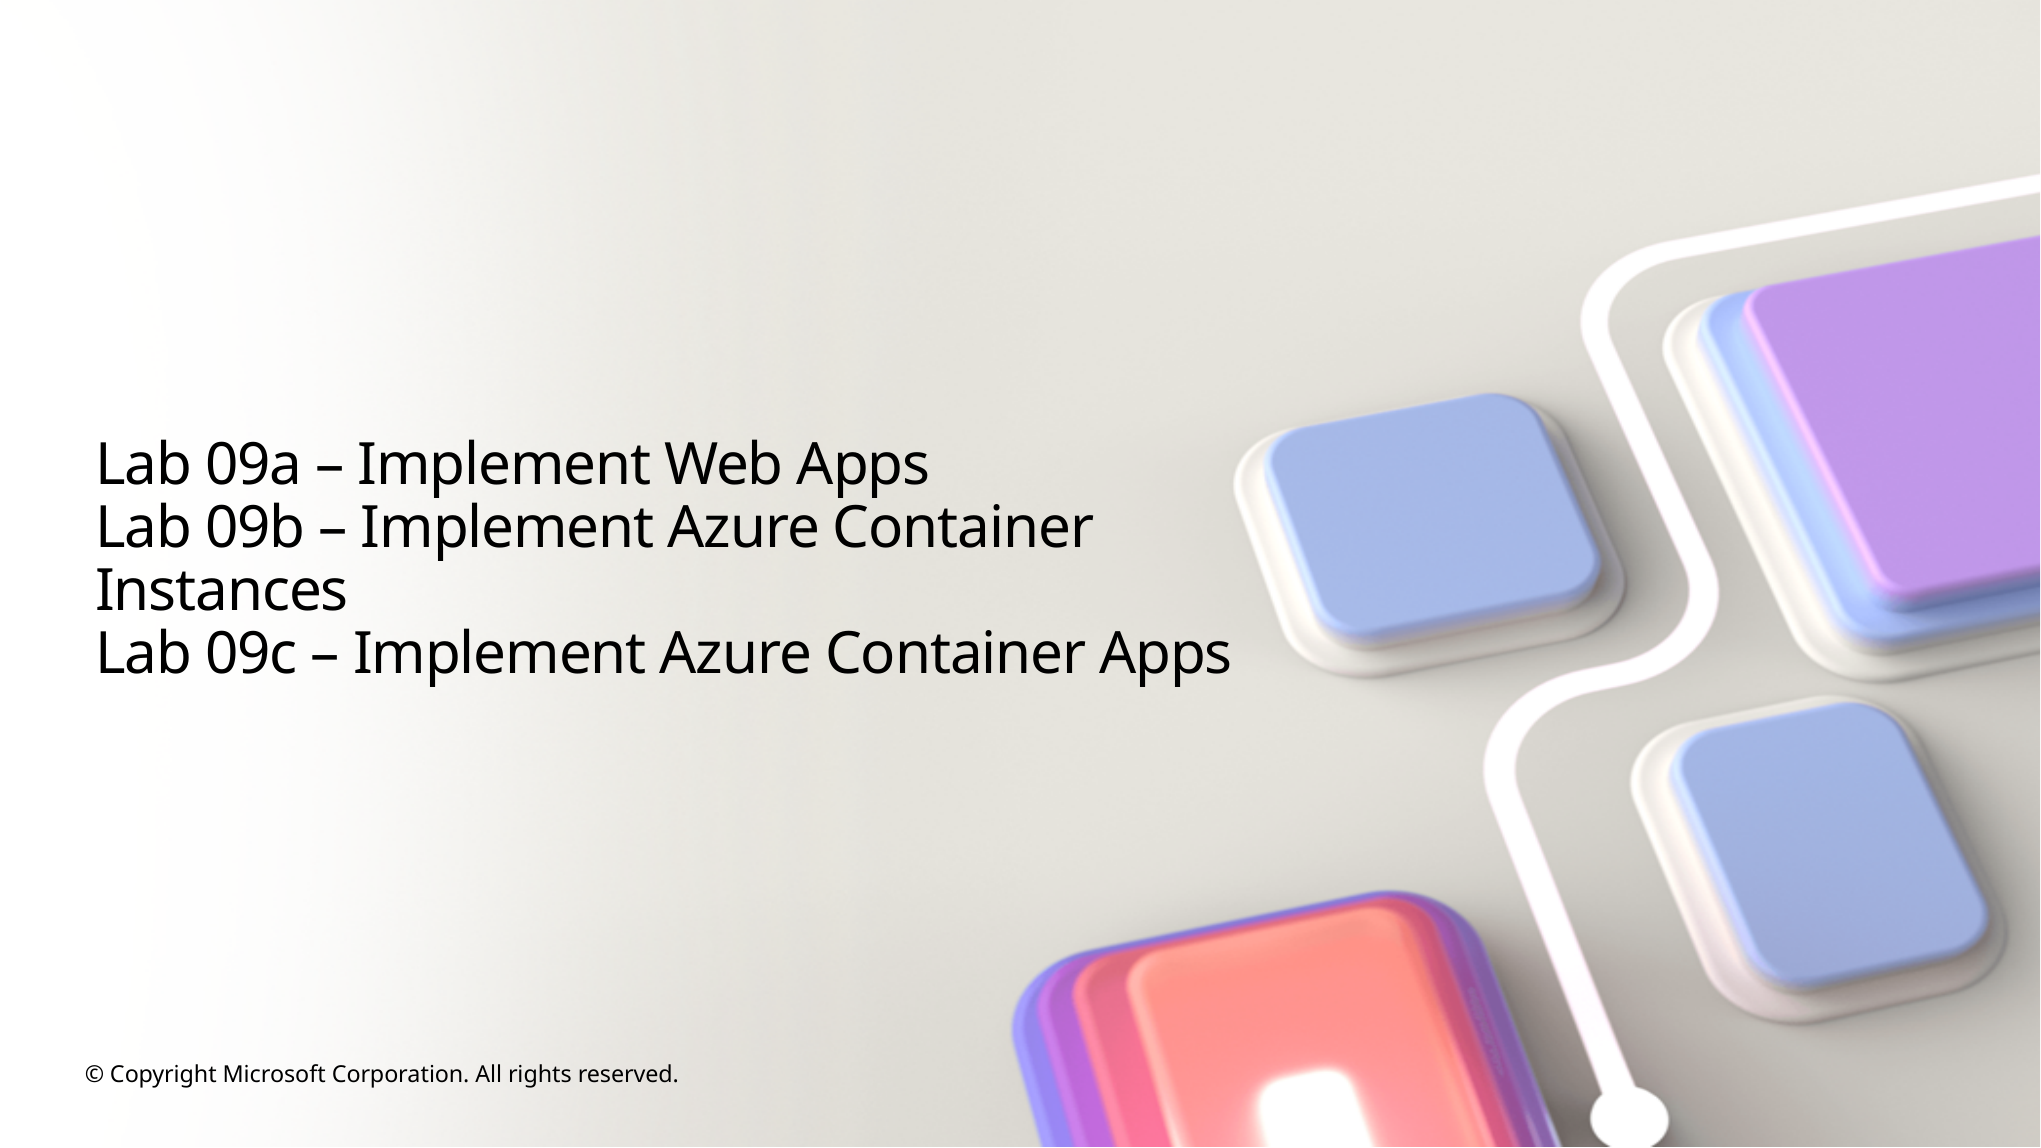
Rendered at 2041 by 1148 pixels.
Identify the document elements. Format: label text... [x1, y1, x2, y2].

picture [0, 0, 2041, 1147]
title Lab 09a – Implement Web Apps Lab 09b – Implement Azure Container Instances Lab 09c – Implement Azure Container Apps [95, 434, 1347, 689]
